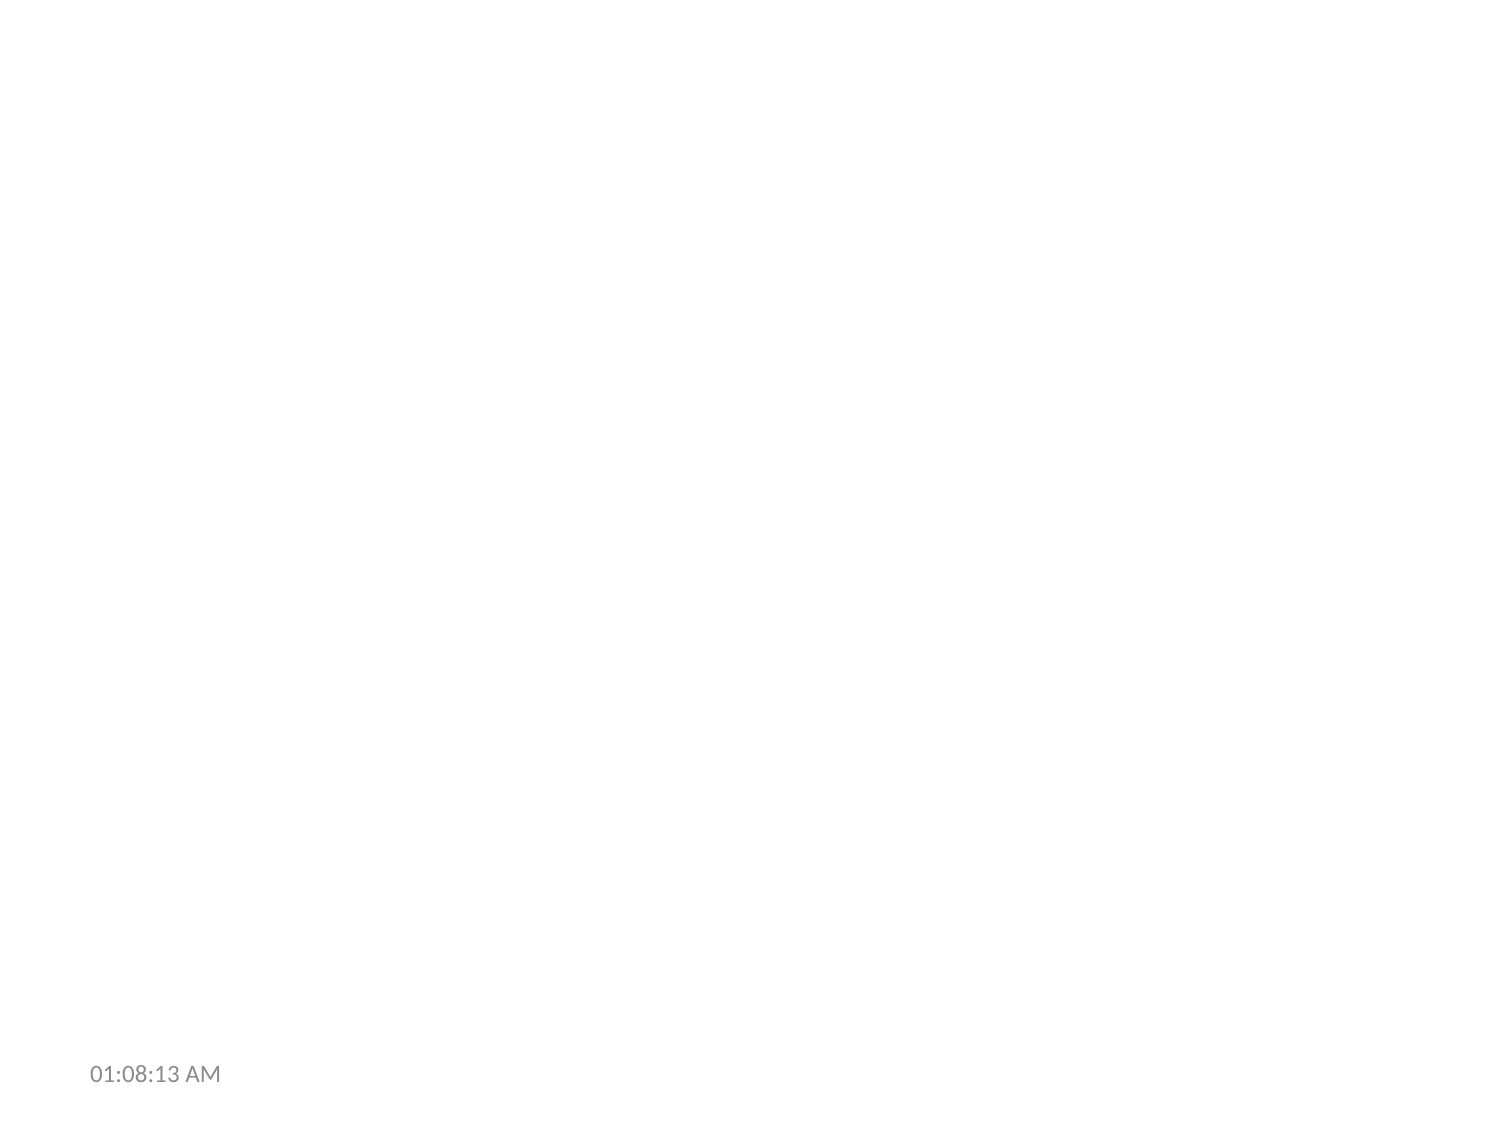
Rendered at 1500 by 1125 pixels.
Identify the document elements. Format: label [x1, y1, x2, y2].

slide_number [75, 1042, 425, 1103]
